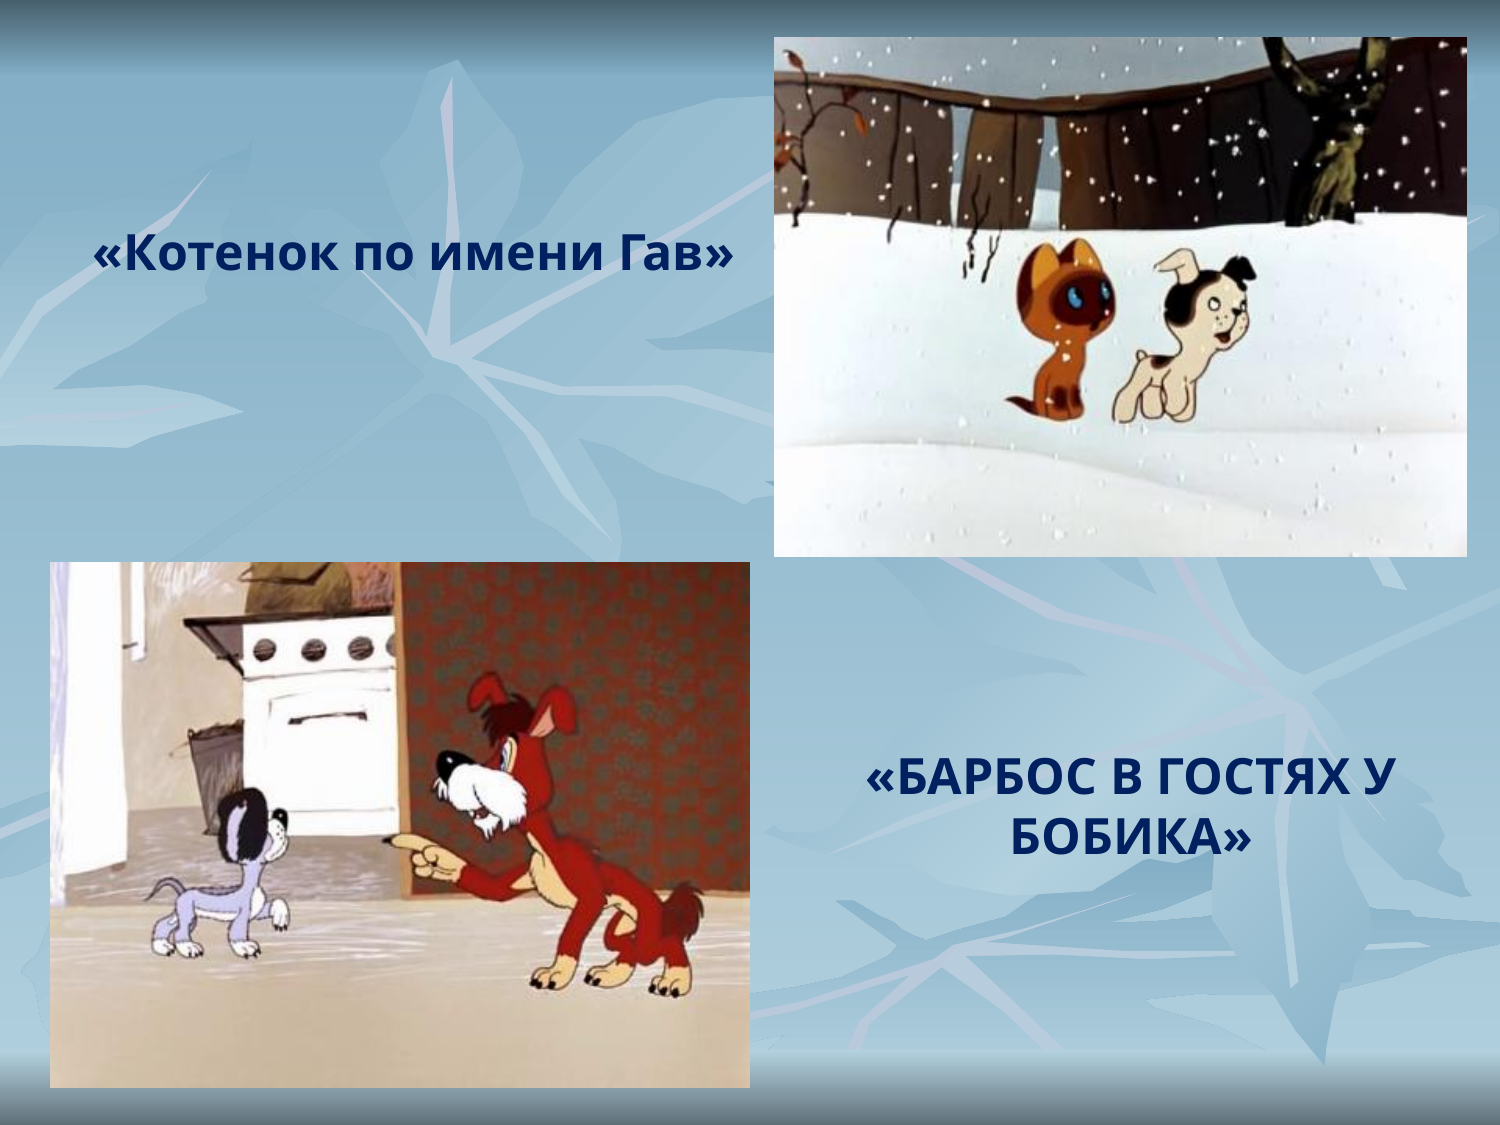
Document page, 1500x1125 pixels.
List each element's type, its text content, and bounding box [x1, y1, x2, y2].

picture [49, 562, 751, 1088]
text_box «БАРБОС В ГОСТЯХ У БОБИКА» [799, 737, 1463, 873]
picture [774, 37, 1467, 557]
text_box «Котенок по имени Гав» [78, 213, 750, 288]
